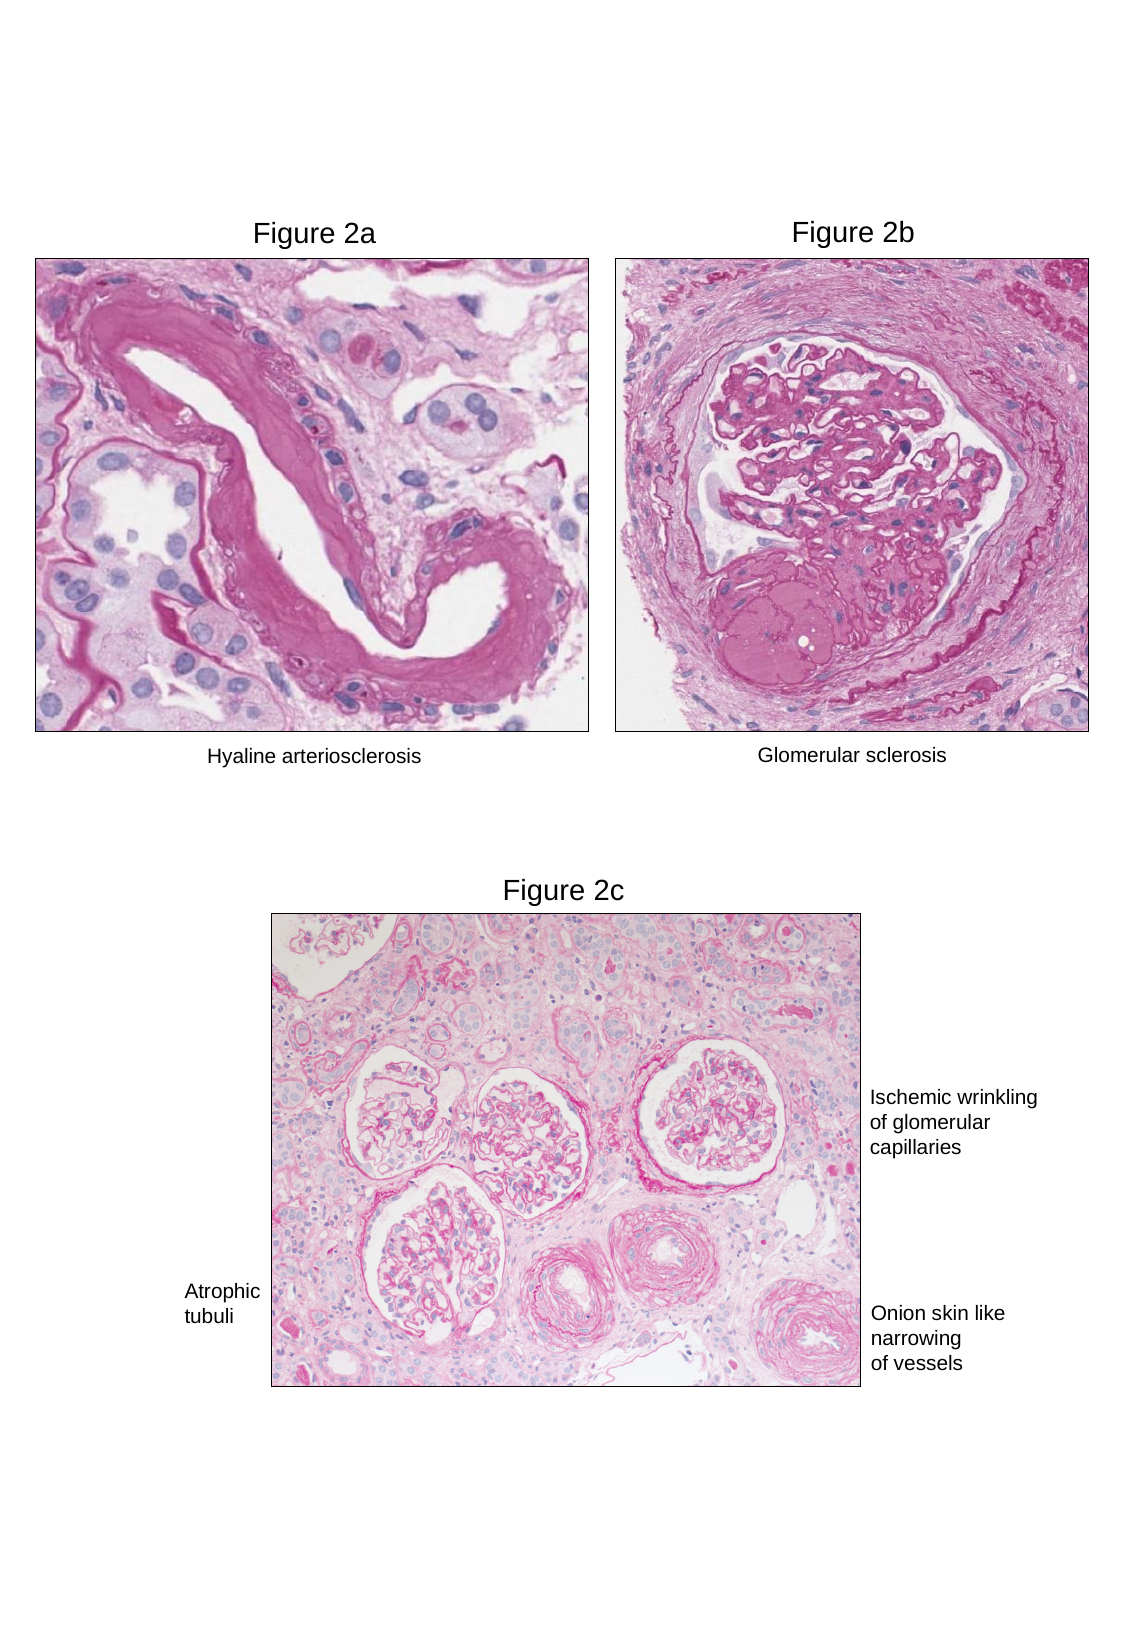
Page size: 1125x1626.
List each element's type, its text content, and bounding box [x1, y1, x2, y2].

picture [615, 258, 1089, 732]
text_box Ischemic wrinkling of glomerular capillaries [865, 1075, 1053, 1166]
text_box Figure 2b [776, 206, 930, 256]
text_box Onion skin like narrowing of vessels [865, 1292, 1027, 1382]
text_box Glomerular sclerosis [742, 740, 962, 774]
text_box Figure 2c [487, 863, 640, 912]
text_box Figure 2a [237, 206, 392, 257]
picture [271, 913, 861, 1387]
picture [35, 258, 589, 732]
text_box Atrophic tubuli [169, 1270, 266, 1335]
text_box Hyaline arteriosclerosis [192, 740, 437, 775]
